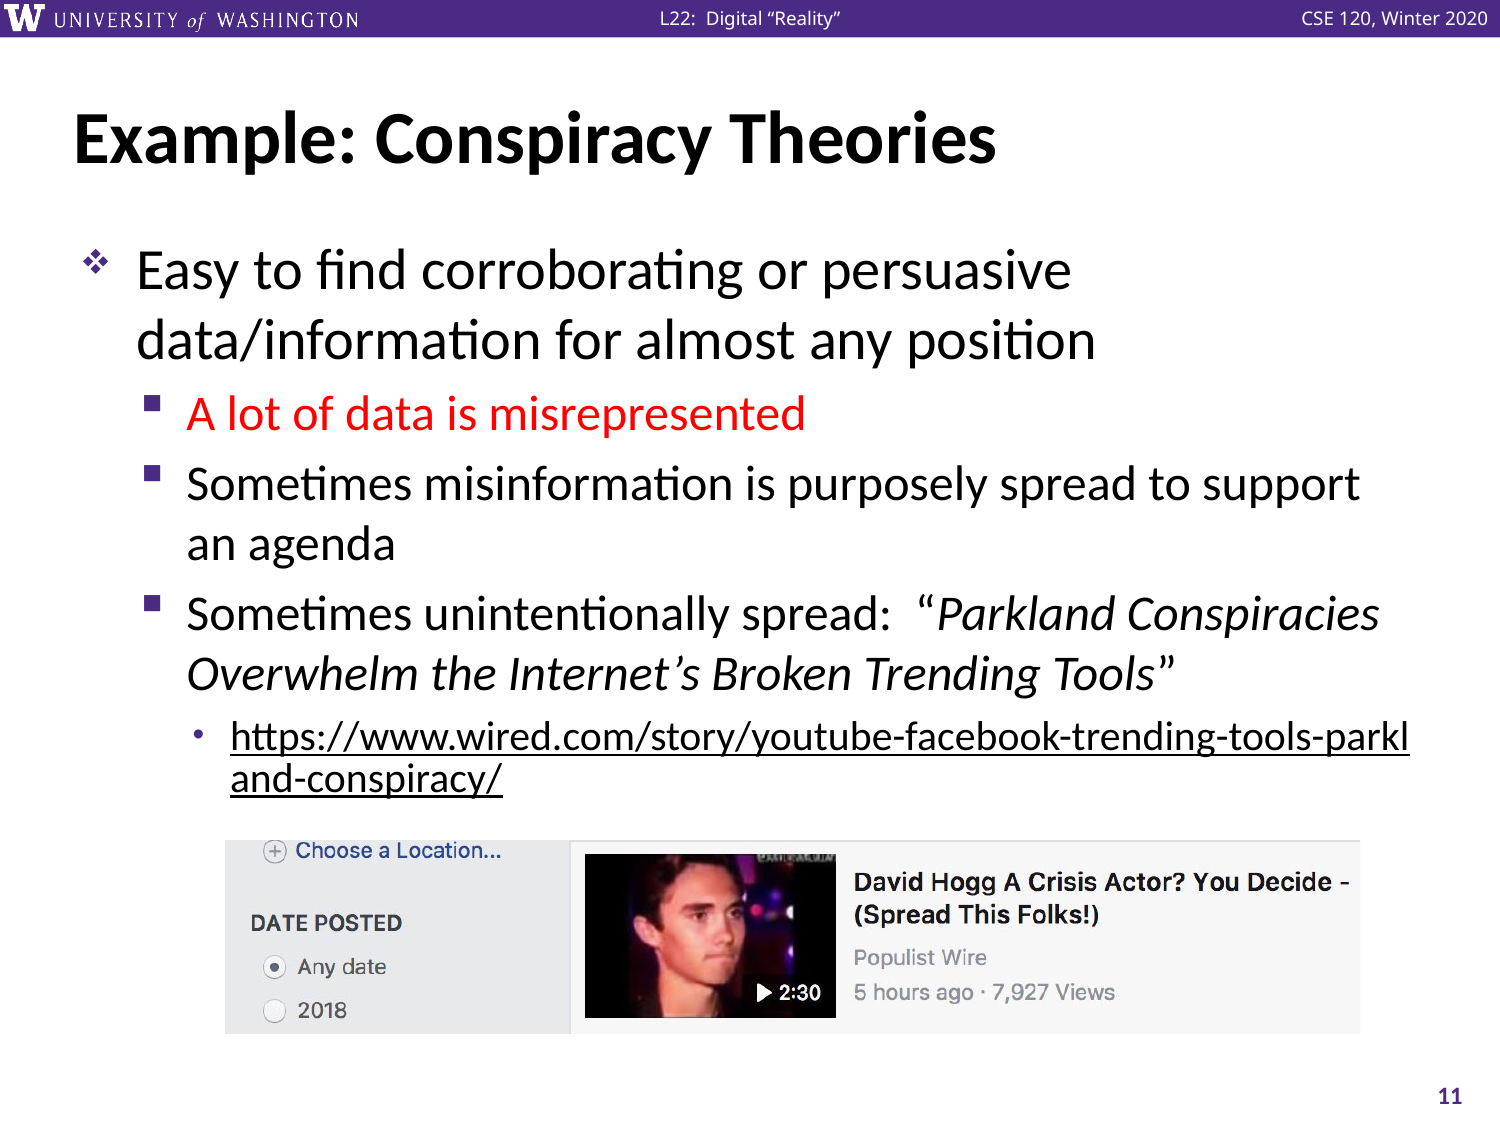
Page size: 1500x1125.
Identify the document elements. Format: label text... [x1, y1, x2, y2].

title Example: Conspiracy Theories [58, 71, 1438, 197]
picture [4, 4, 358, 32]
slide_number 11 [1400, 1065, 1500, 1125]
list Easy to find corroborating or persuasive data/information for almost any position A lot of data is misrepresented Sometimes misinformation is purposely spread to support an agenda Sometimes unintentionally spread: “Parkland Conspiracies Overwhelm the Internet’s Broken Trending Tools” https://www.wired.com/story/youtube-facebook-trending-tools-parkland-conspiracy/ [64, 223, 1438, 1040]
picture [224, 839, 1361, 1034]
